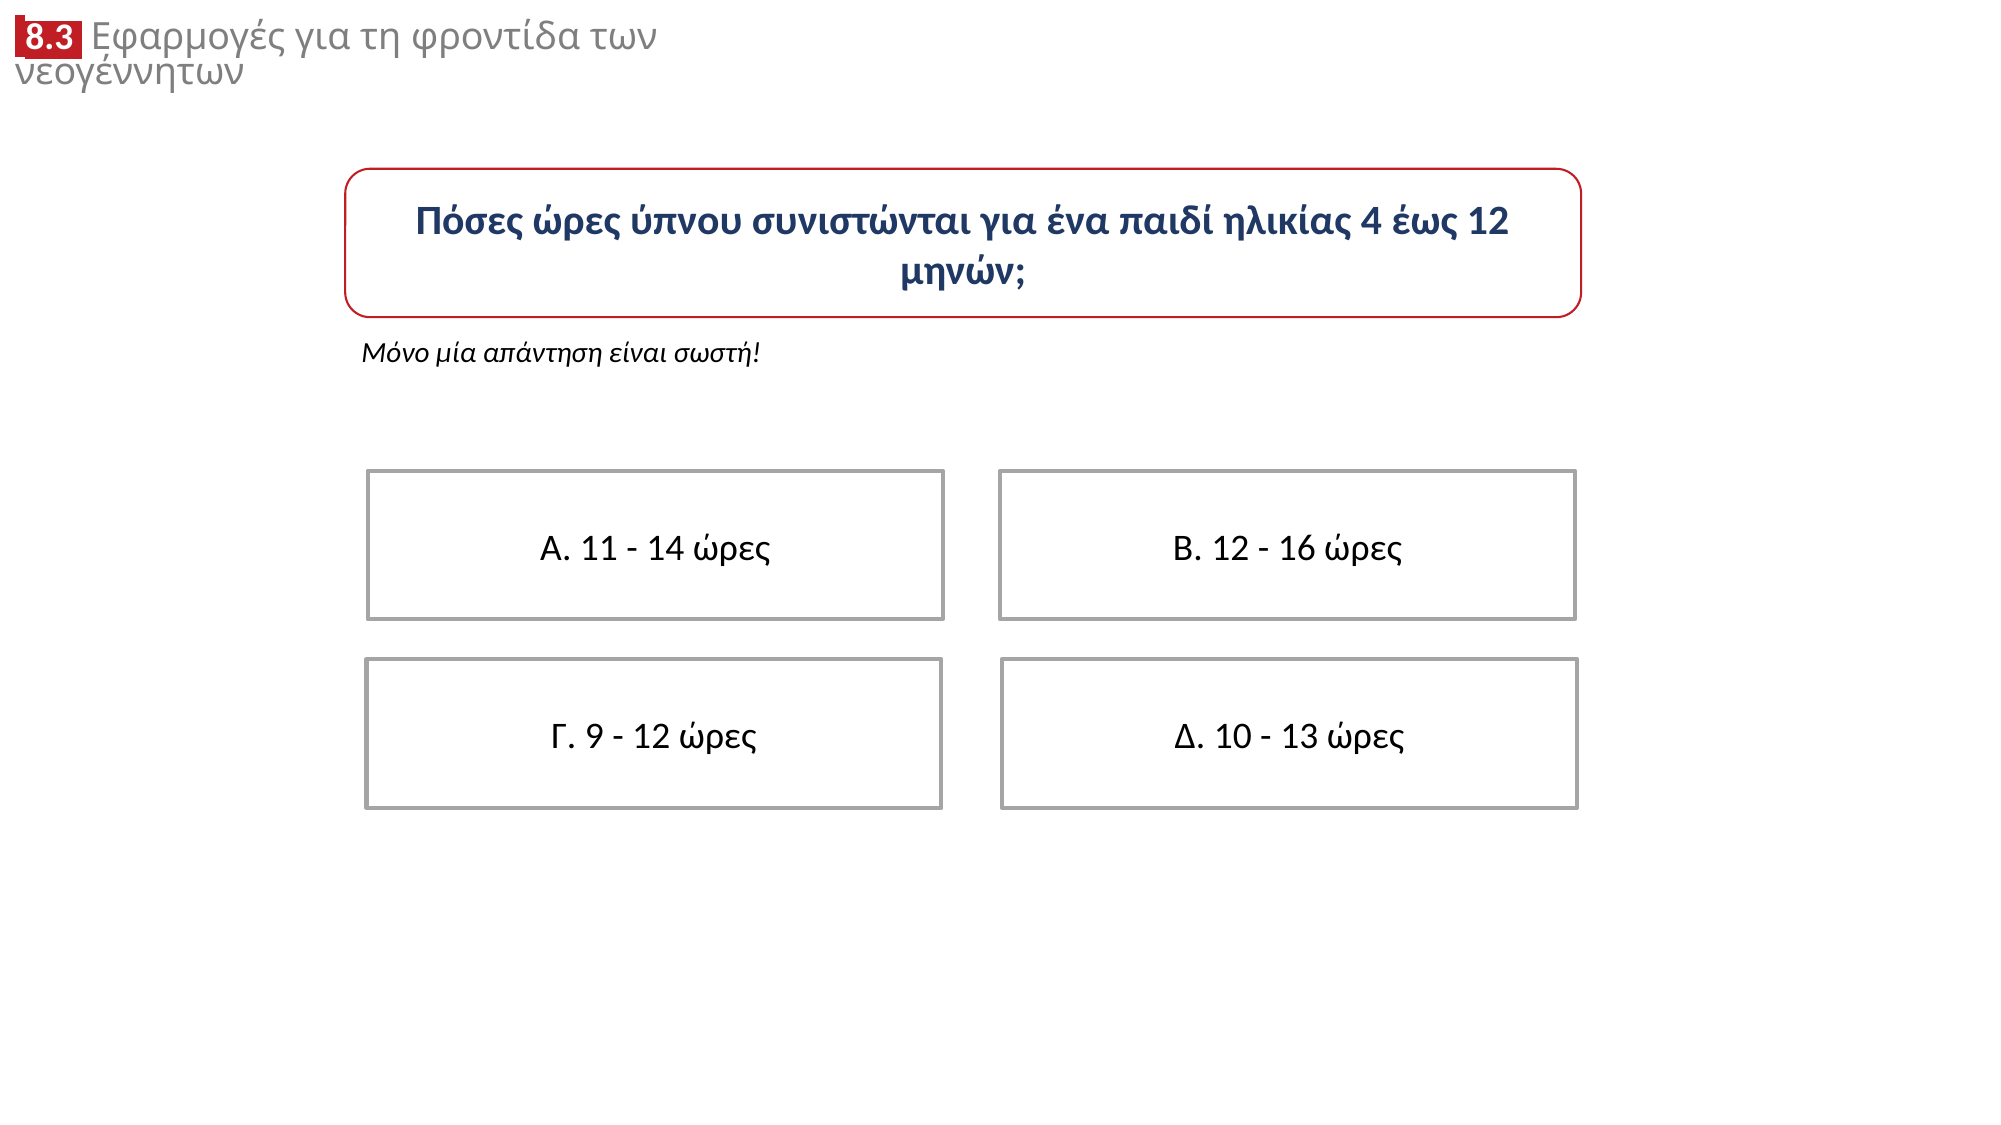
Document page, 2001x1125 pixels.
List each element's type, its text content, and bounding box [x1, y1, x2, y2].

text_box Πόσες ώρες ύπνου συνιστώνται για ένα παιδί ηλικίας 4 έως 12 μηνών; [345, 168, 1582, 318]
text_box A. 11 - 14 ώρες [366, 469, 945, 621]
text_box Γ. 9 - 12 ώρες [364, 657, 943, 810]
text_box Μόνο μία απάντηση είναι σωστή! [346, 325, 786, 376]
text_box B. 12 - 16 ώρες [998, 469, 1577, 621]
text_box Δ. 10 - 13 ώρες [1000, 657, 1579, 810]
